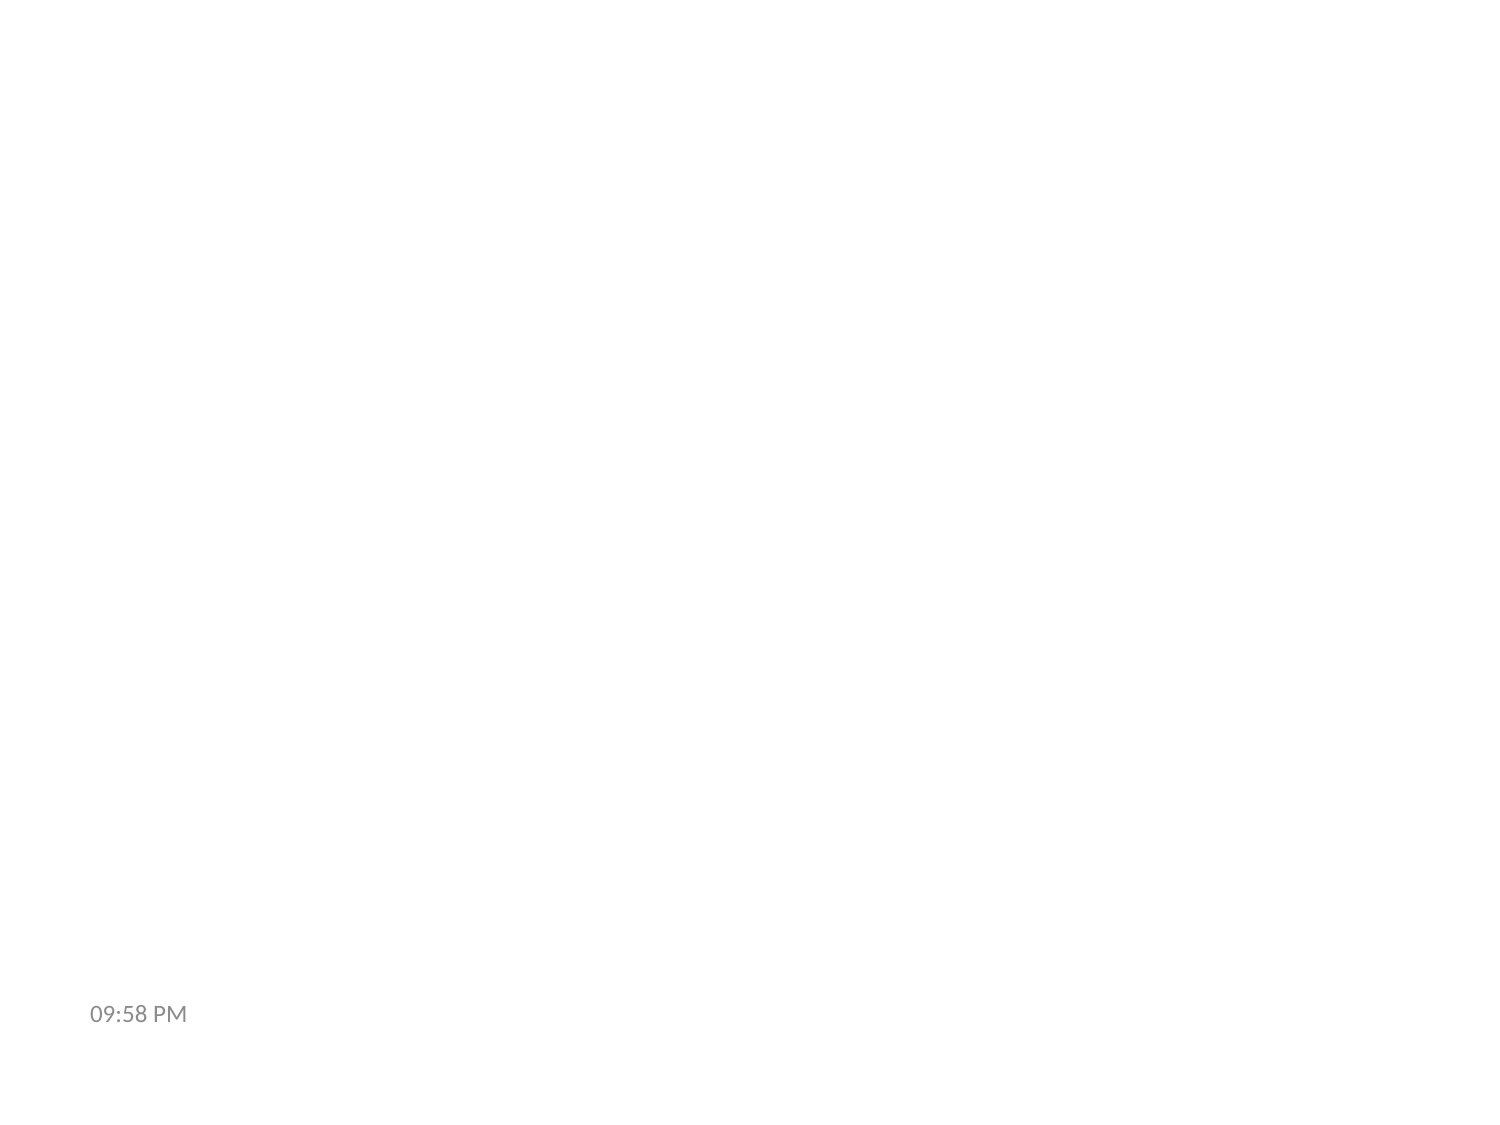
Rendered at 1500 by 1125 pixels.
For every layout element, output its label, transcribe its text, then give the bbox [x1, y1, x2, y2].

text_box 3:35 PM [75, 982, 425, 1043]
